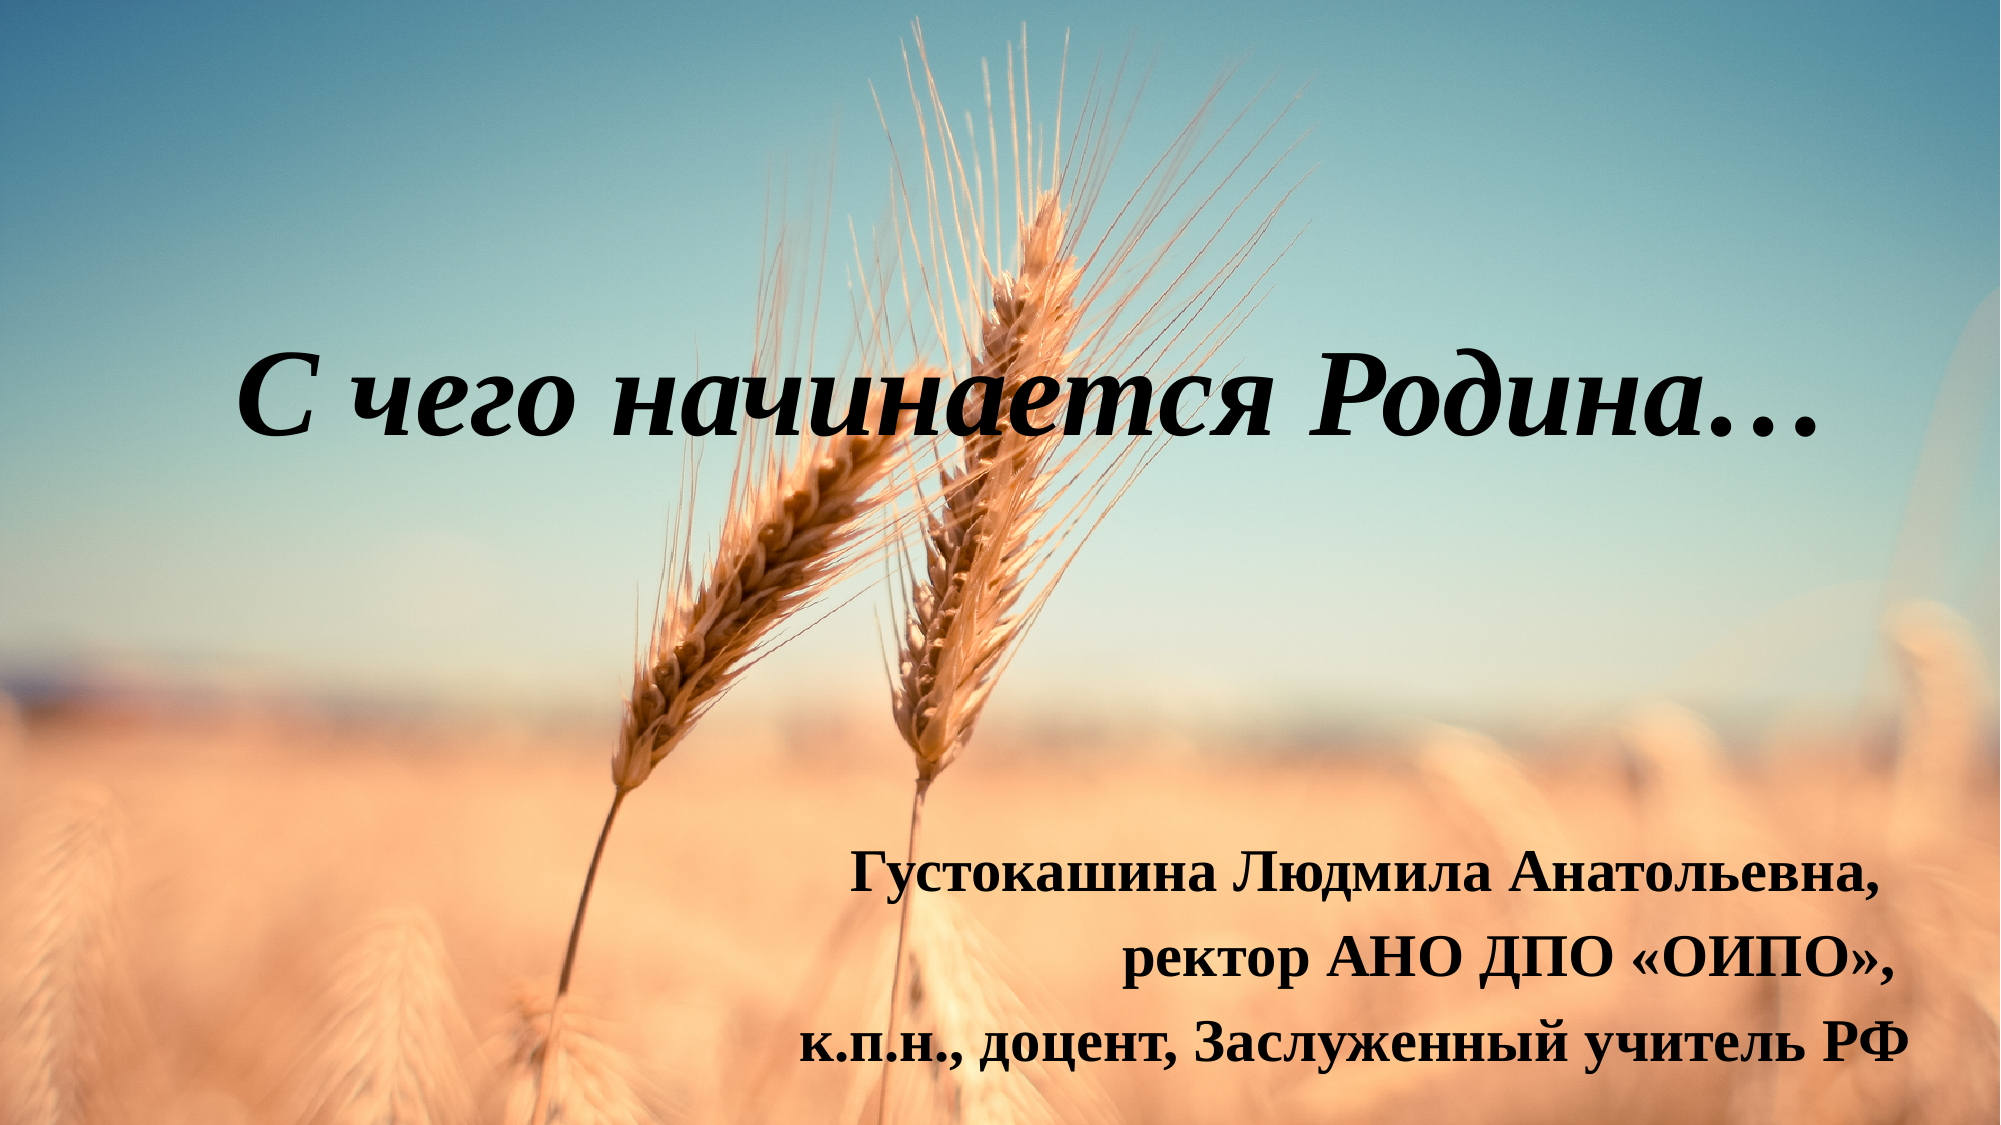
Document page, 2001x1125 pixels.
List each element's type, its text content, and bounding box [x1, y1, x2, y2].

title С чего начинается Родина… [33, 165, 2000, 606]
subtitle Густокашина Людмила Анатольевна, ректор АНО ДПО «ОИПО», к.п.н., доцент, Заслуженный учитель РФ [140, 823, 1927, 1083]
picture [0, 0, 2000, 1125]
